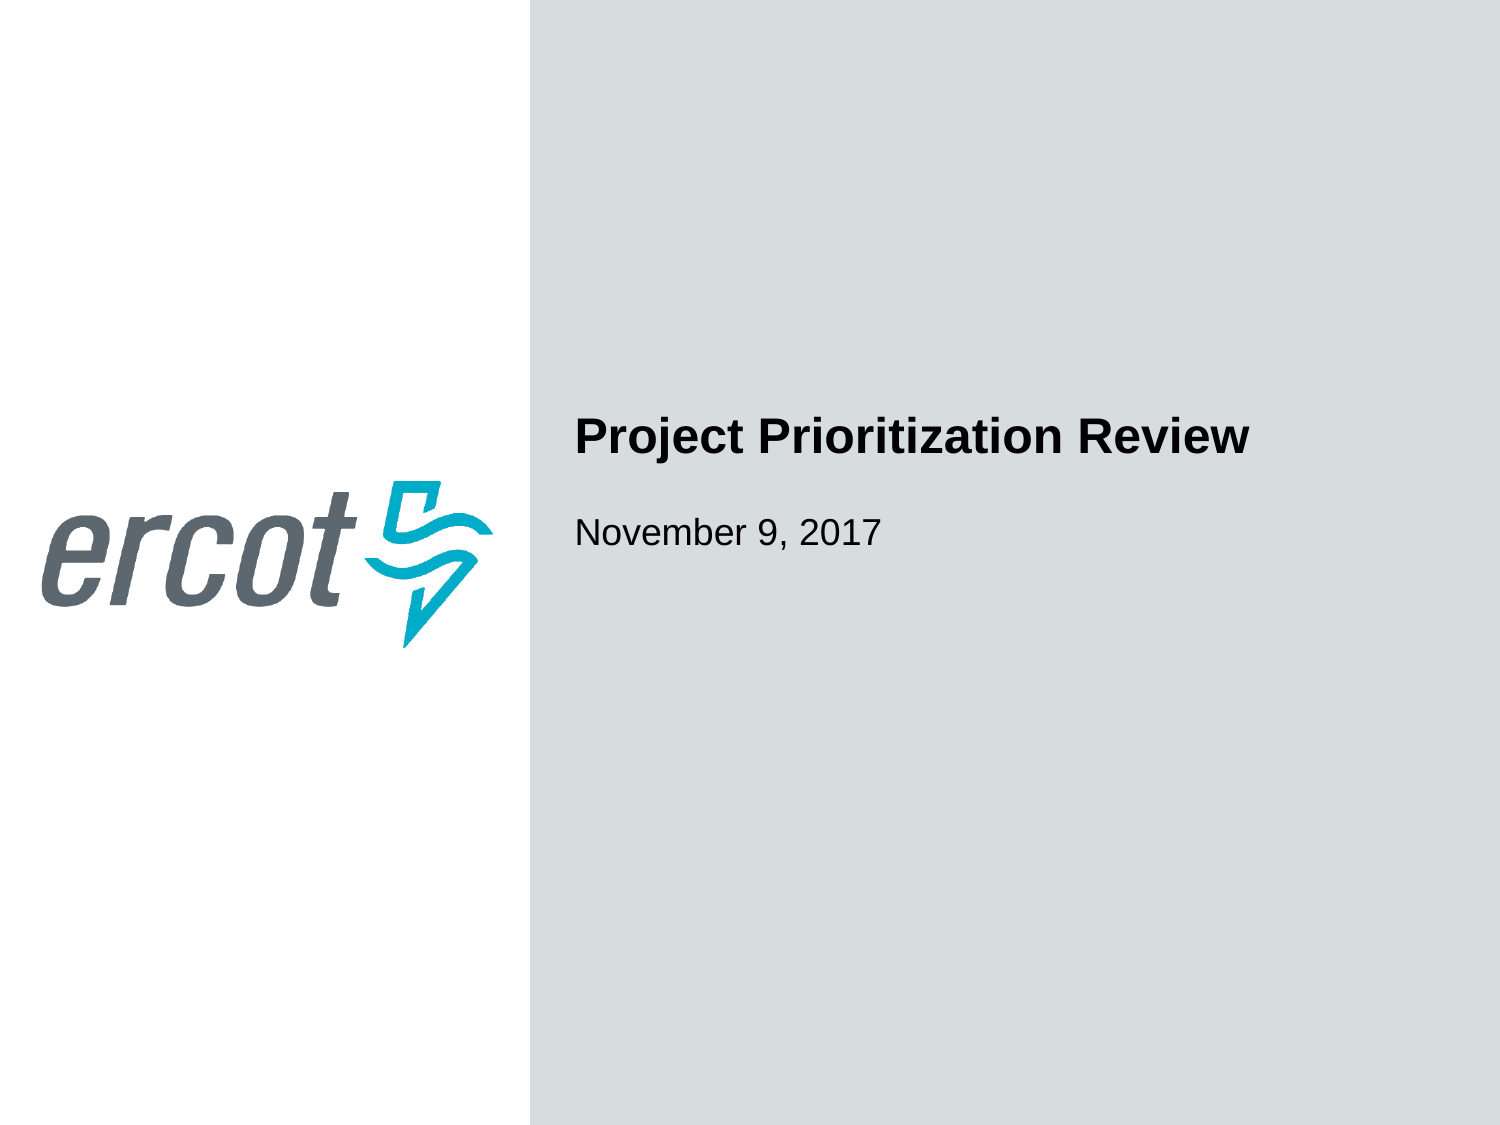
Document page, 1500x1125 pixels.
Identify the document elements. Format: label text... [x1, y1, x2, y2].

picture [32, 471, 501, 654]
text_box Project Prioritization Review November 9, 2017 [559, 395, 1413, 561]
